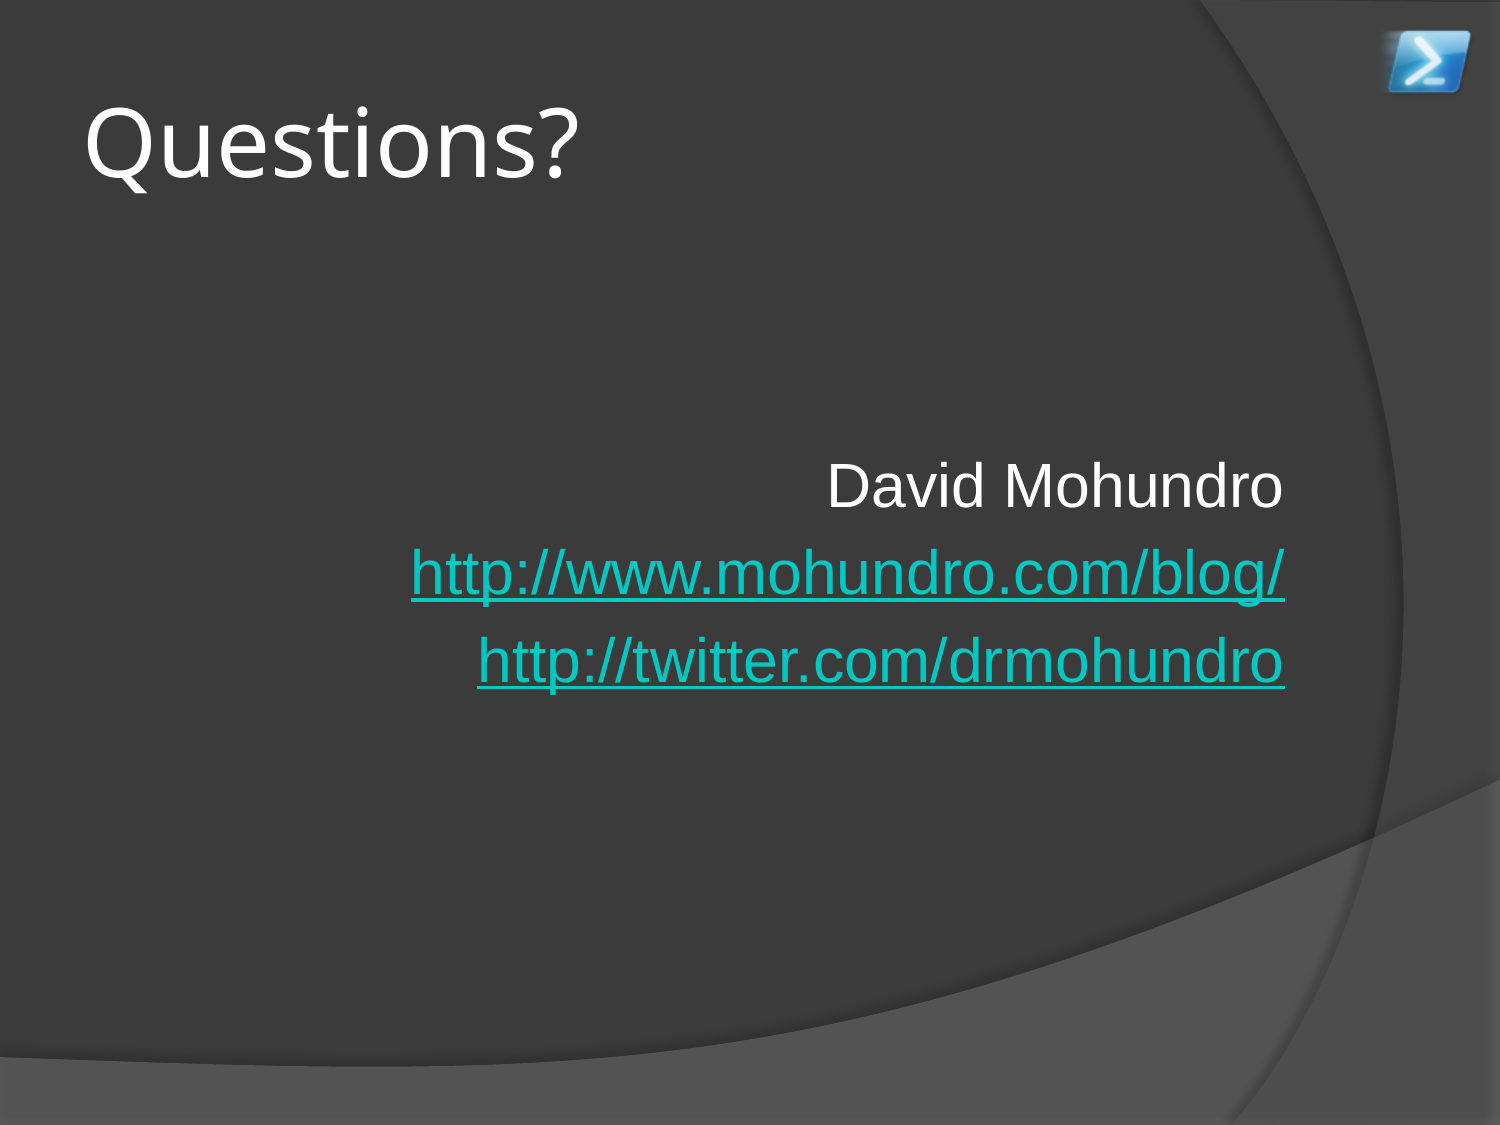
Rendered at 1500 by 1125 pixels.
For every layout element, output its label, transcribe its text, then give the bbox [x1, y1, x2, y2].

picture [1374, 12, 1475, 113]
title Questions? [75, 45, 1300, 233]
list David Mohundro http://www.mohundro.com/blog/ http://twitter.com/drmohundro [75, 262, 1300, 1005]
